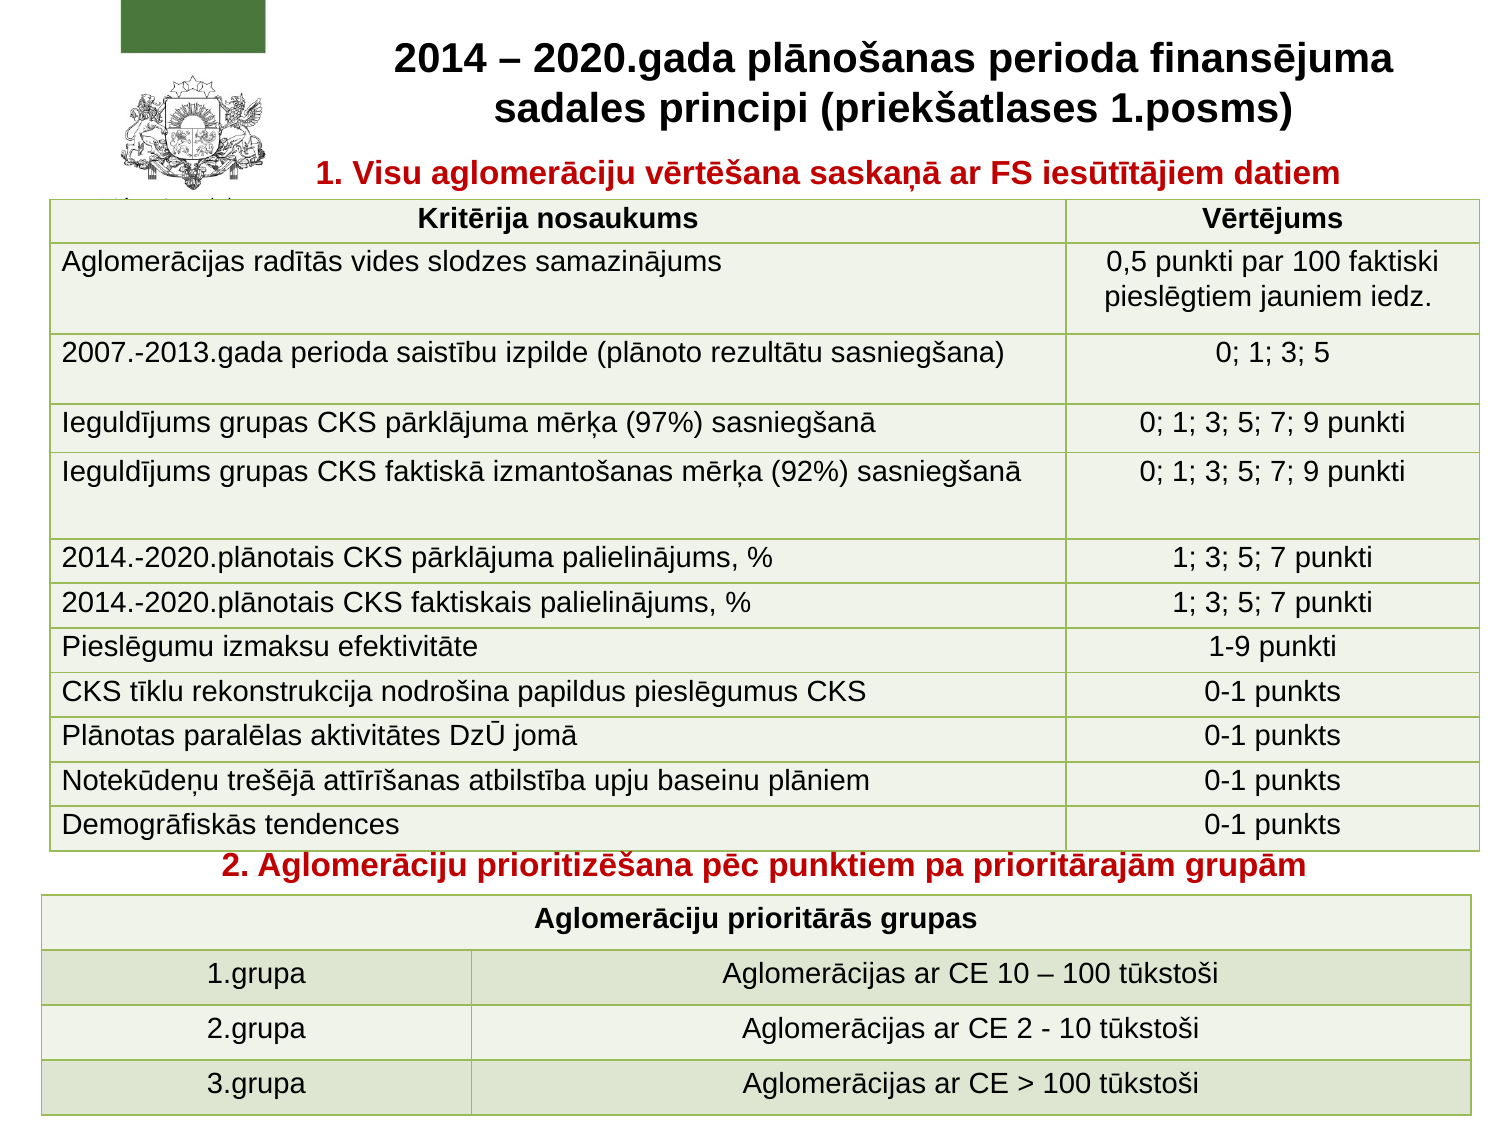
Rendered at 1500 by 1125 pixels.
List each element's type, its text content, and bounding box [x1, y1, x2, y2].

table_cell Demogrāfiskās tendences [51, 807, 1065, 835]
table_cell 2.grupa [42, 1006, 471, 1059]
table_cell 0; 1; 3; 5 [1067, 335, 1479, 403]
table_cell 0,5 punkti par 100 faktiski pieslēgtiem jauniem iedz. [1067, 244, 1479, 333]
table_header Kritērija nosaukums [51, 200, 1065, 242]
text_box 2. Aglomerāciju prioritizēšana pēc punktiem pa prioritārajām grupām [29, 835, 1500, 891]
table_cell Aglomerācijas ar CE > 100 tūkstoši [472, 1061, 1470, 1114]
table_cell Notekūdeņu trešējā attīrīšanas atbilstība upju baseinu plāniem [51, 763, 1065, 805]
table_cell 2007.-2013.gada perioda saistību izpilde (plānoto rezultātu sasniegšana) [51, 335, 1065, 403]
table_cell Ieguldījums grupas CKS pārklājuma mērķa (97%) sasniegšanā [51, 405, 1065, 452]
table_header Vērtējums [1067, 200, 1479, 242]
table_cell 3.grupa [42, 1061, 471, 1114]
table_cell 0-1 punkts [1067, 807, 1479, 835]
table_cell CKS tīklu rekonstrukcija nodrošina papildus pieslēgumus CKS [51, 673, 1065, 716]
table_cell 0-1 punkts [1067, 763, 1479, 805]
table_cell 0; 1; 3; 5; 7; 9 punkti [1067, 453, 1479, 538]
table_cell 0; 1; 3; 5; 7; 9 punkti [1067, 405, 1479, 452]
table_header Aglomerāciju prioritārās grupas [42, 896, 1470, 949]
table_cell 1; 3; 5; 7 punkti [1067, 584, 1479, 627]
picture [48, 0, 338, 321]
table_cell 1-9 punkti [1067, 629, 1479, 672]
title 2014 – 2020.gada plānošanas perioda finansējuma sadales principi (priekšatlases 1.posms) [316, 22, 1471, 110]
table_cell 1.grupa [42, 951, 471, 1004]
table_cell Ieguldījums grupas CKS faktiskā izmantošanas mērķa (92%) sasniegšanā [51, 453, 1065, 538]
table_cell Pieslēgumu izmaksu efektivitāte [51, 629, 1065, 672]
table_cell Aglomerācijas radītās vides slodzes samazinājums [51, 244, 1065, 333]
text_box 1. Visu aglomerāciju vērtēšana saskaņā ar FS iesūtītājiem datiem [196, 143, 1471, 199]
table_cell Aglomerācijas ar CE 10 – 100 tūkstoši [472, 951, 1470, 1004]
table_cell 2014.-2020.plānotais CKS pārklājuma palielinājums, % [51, 540, 1065, 582]
table_cell 1; 3; 5; 7 punkti [1067, 540, 1479, 582]
table_cell 2014.-2020.plānotais CKS faktiskais palielinājums, % [51, 584, 1065, 627]
table_cell Plānotas paralēlas aktivitātes DzŪ jomā [51, 718, 1065, 761]
table_cell 0-1 punkts [1067, 718, 1479, 761]
table_cell Aglomerācijas ar CE 2 - 10 tūkstoši [472, 1006, 1470, 1059]
table_cell 0-1 punkts [1067, 673, 1479, 716]
